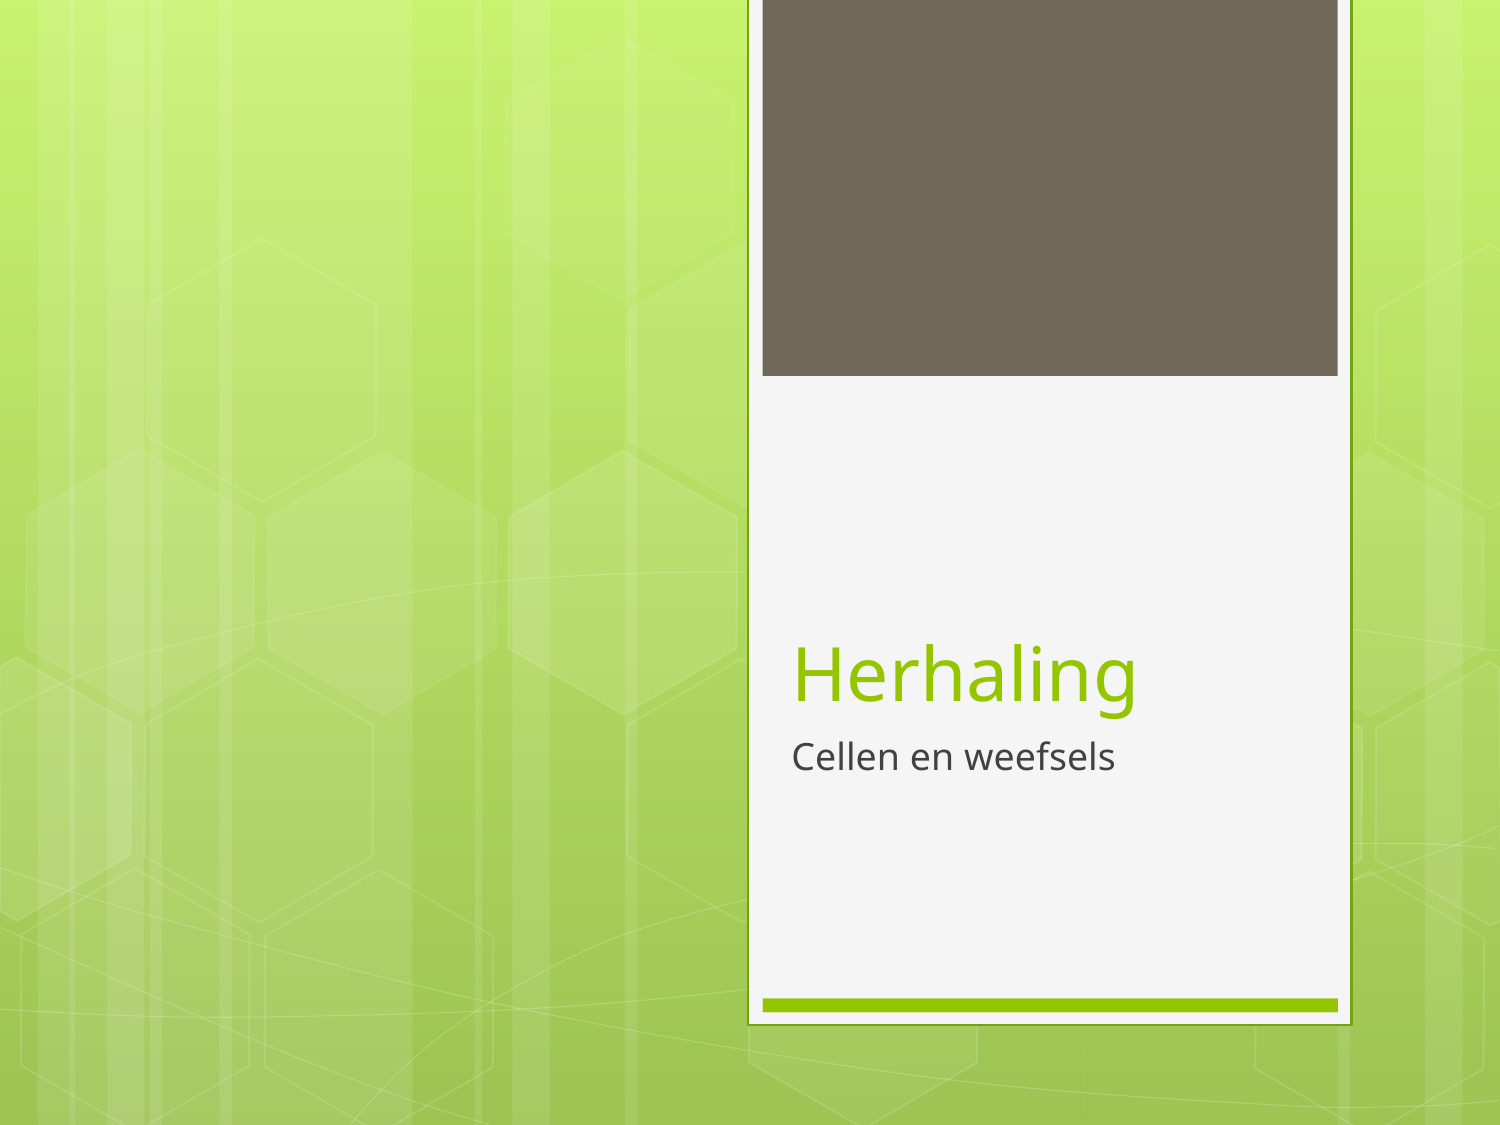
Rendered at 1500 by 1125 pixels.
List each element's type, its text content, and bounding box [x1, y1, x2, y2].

title Herhaling [776, 444, 1320, 724]
subtitle Cellen en weefsels [776, 725, 1320, 933]
